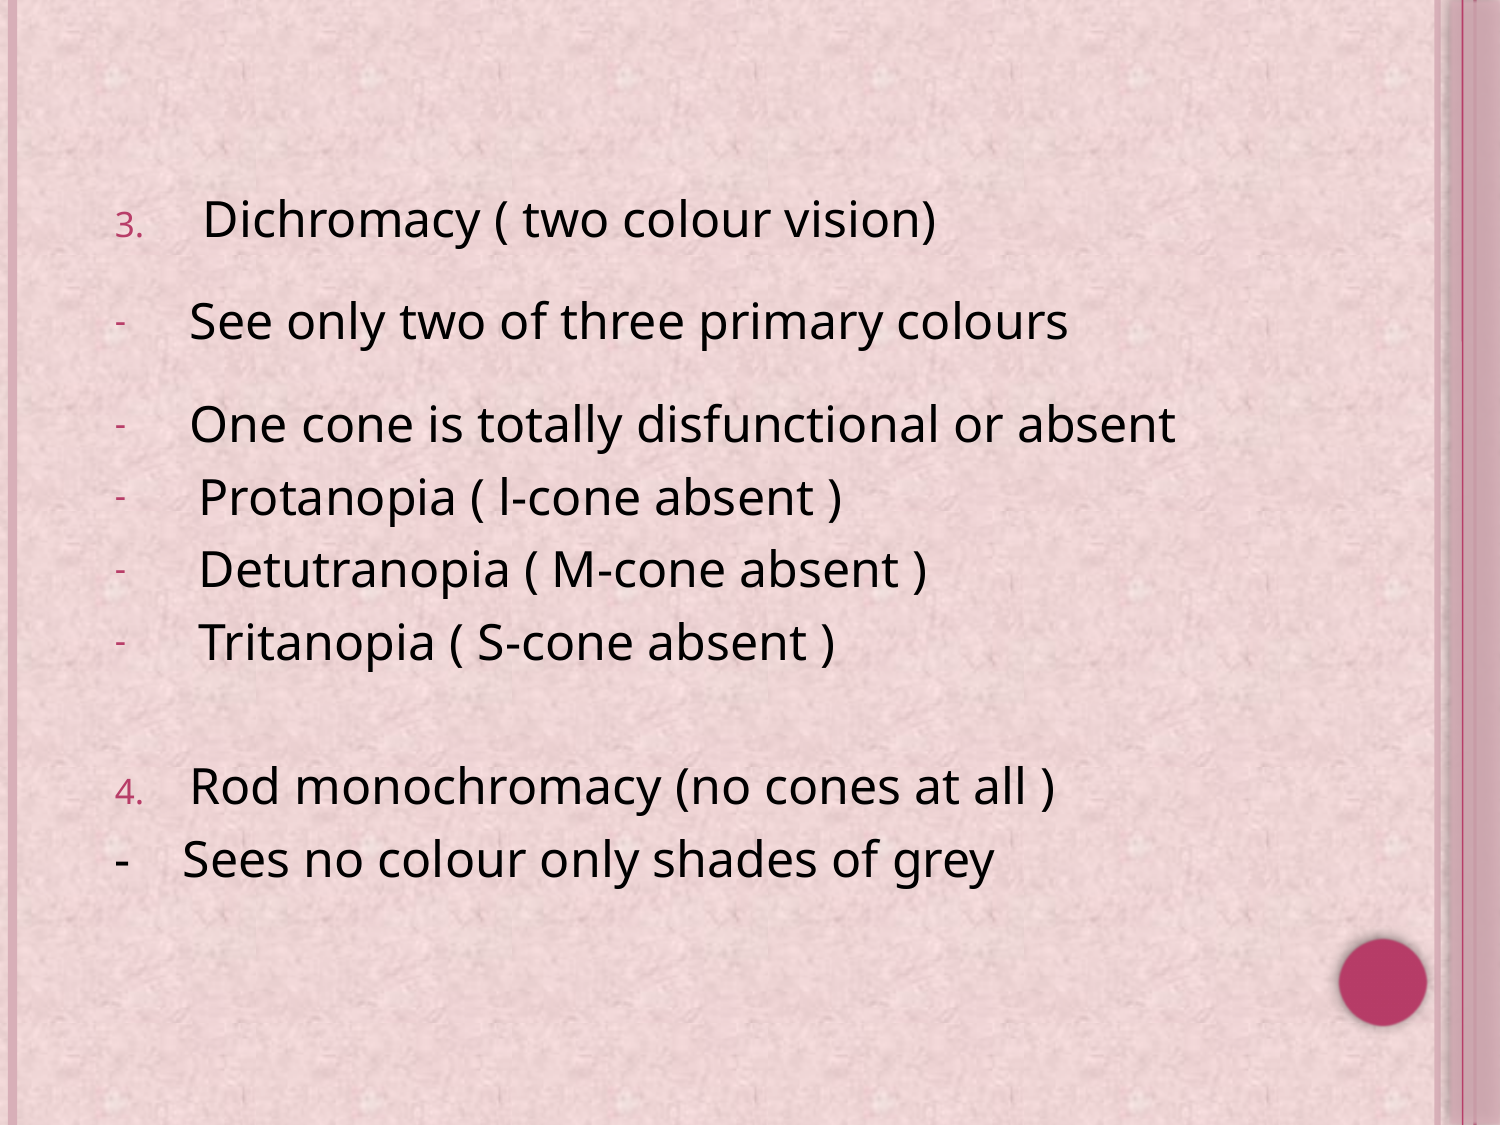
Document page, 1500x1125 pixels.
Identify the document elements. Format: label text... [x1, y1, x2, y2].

list Dichromacy ( two colour vision) See only two of three primary colours One cone is totally disfunctional or absent Protanopia ( l-cone absent ) Detutranopia ( M-cone absent ) Tritanopia ( S-cone absent ) Rod monochromacy (no cones at all ) - Sees no colour only shades of grey [99, 149, 1300, 1062]
